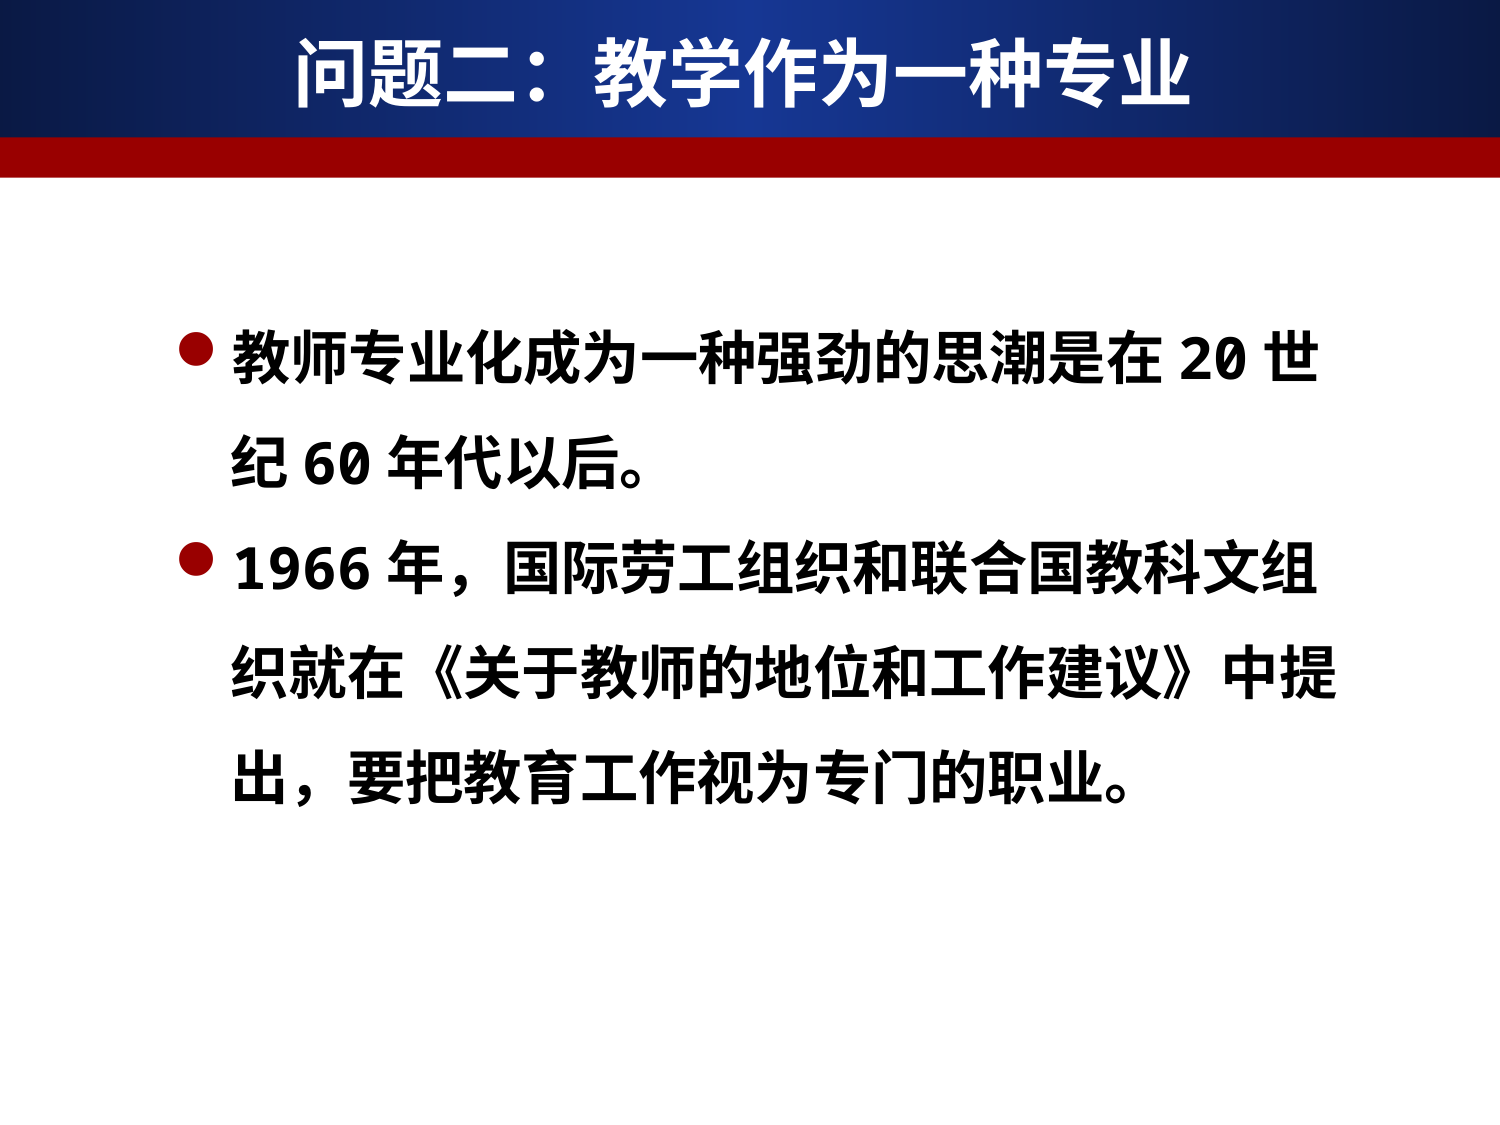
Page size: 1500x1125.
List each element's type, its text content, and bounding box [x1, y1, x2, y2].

title 问题二：教学作为一种专业 [50, 24, 1438, 118]
list 教师专业化成为一种强劲的思潮是在20世纪60年代以后。 1966年，国际劳工组织和联合国教科文组织就在《关于教师的地位和工作建议》中提出，要把教育工作视为专门的职业。 [159, 278, 1388, 846]
